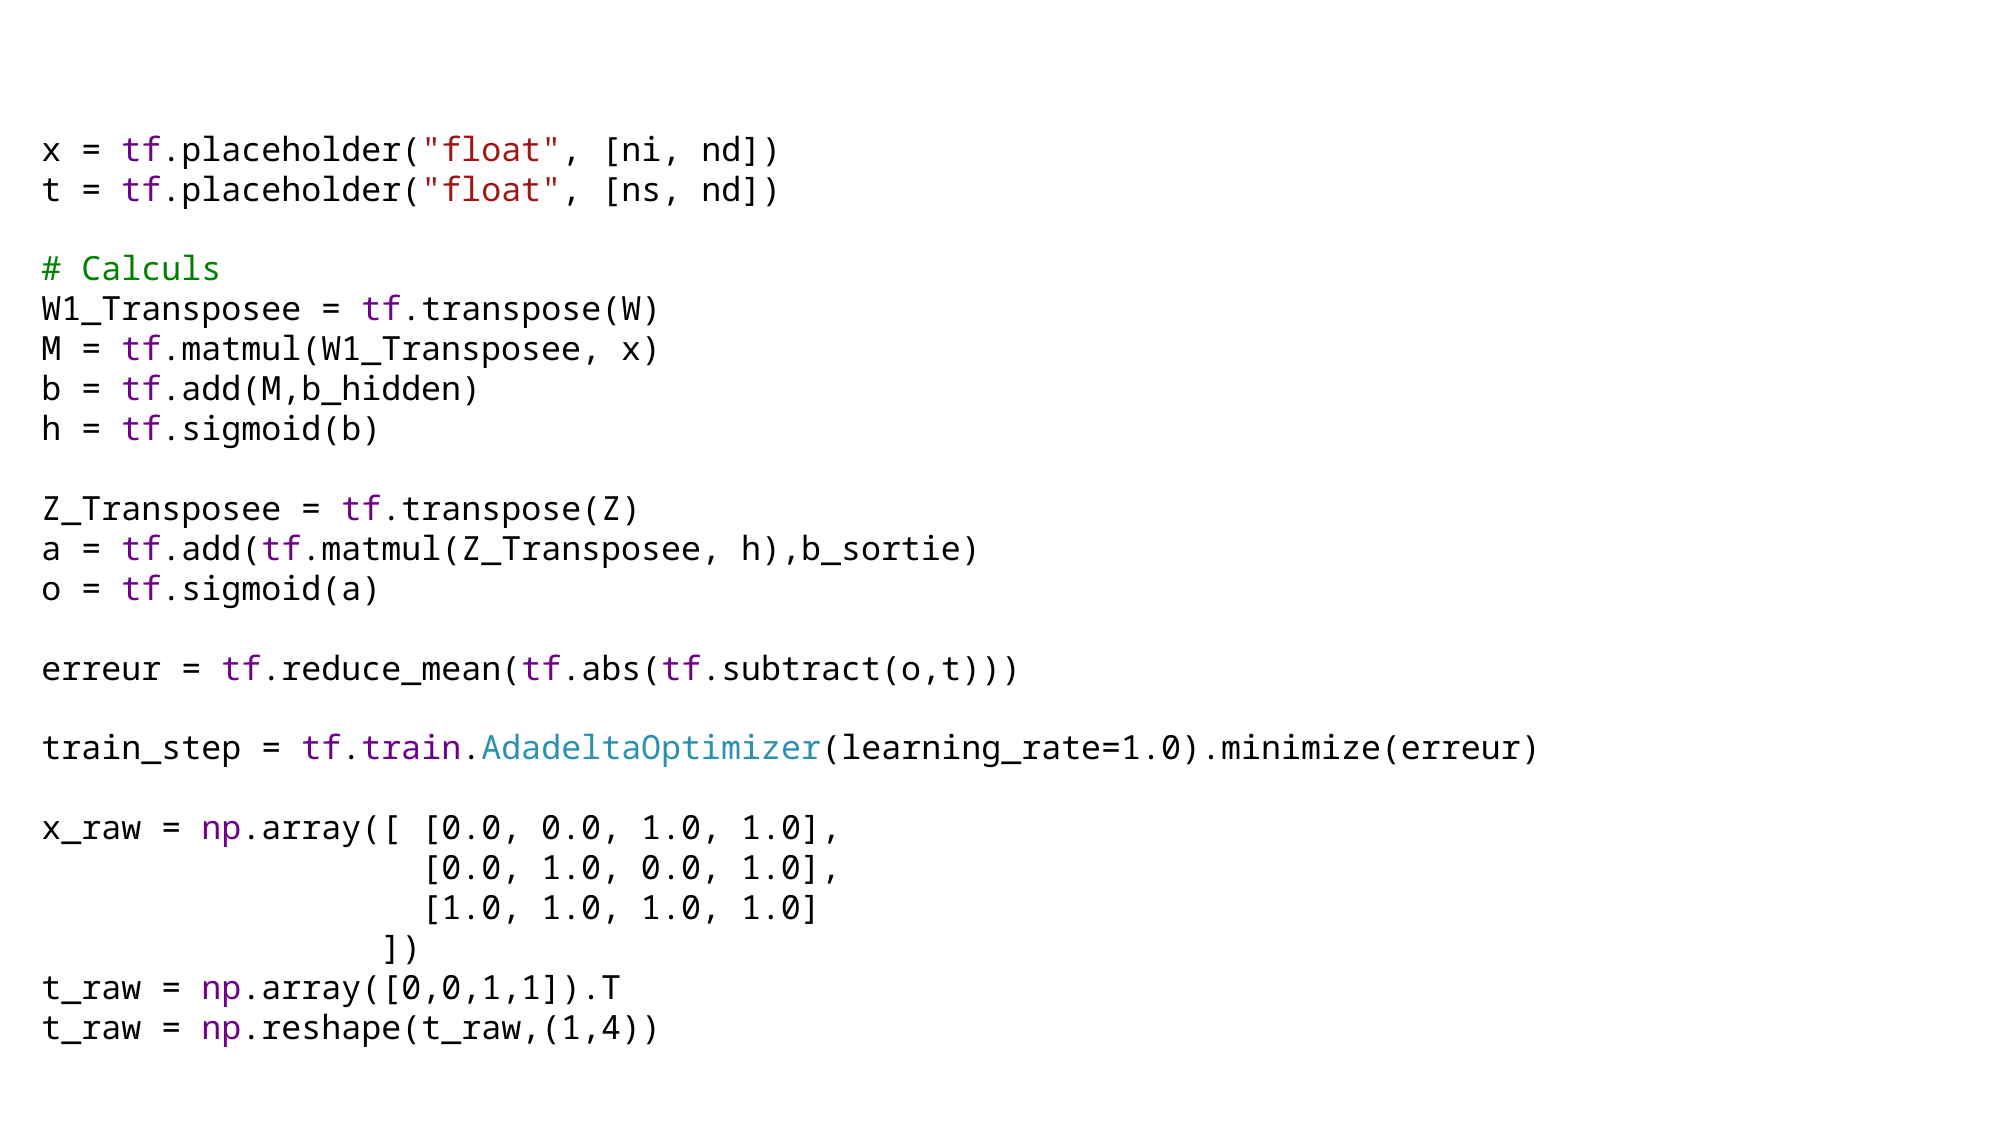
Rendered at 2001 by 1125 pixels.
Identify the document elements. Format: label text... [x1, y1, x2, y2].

text_box x = tf.placeholder("float", [ni, nd]) t = tf.placeholder("float", [ns, nd]) # Calculs W1_Transposee = tf.transpose(W) M = tf.matmul(W1_Transposee, x) b = tf.add(M,b_hidden) h = tf.sigmoid(b) Z_Transposee = tf.transpose(Z) a = tf.add(tf.matmul(Z_Transposee, h),b_sortie) o = tf.sigmoid(a) erreur = tf.reduce_mean(tf.abs(tf.subtract(o,t))) train_step = tf.train.AdadeltaOptimizer(learning_rate=1.0).minimize(erreur) x_raw = np.array([ [0.0, 0.0, 1.0, 1.0], [0.0, 1.0, 0.0, 1.0], [1.0, 1.0, 1.0, 1.0] ]) t_raw = np.array([0,0,1,1]).T t_raw = np.reshape(t_raw,(1,4)) [26, 120, 1773, 1054]
